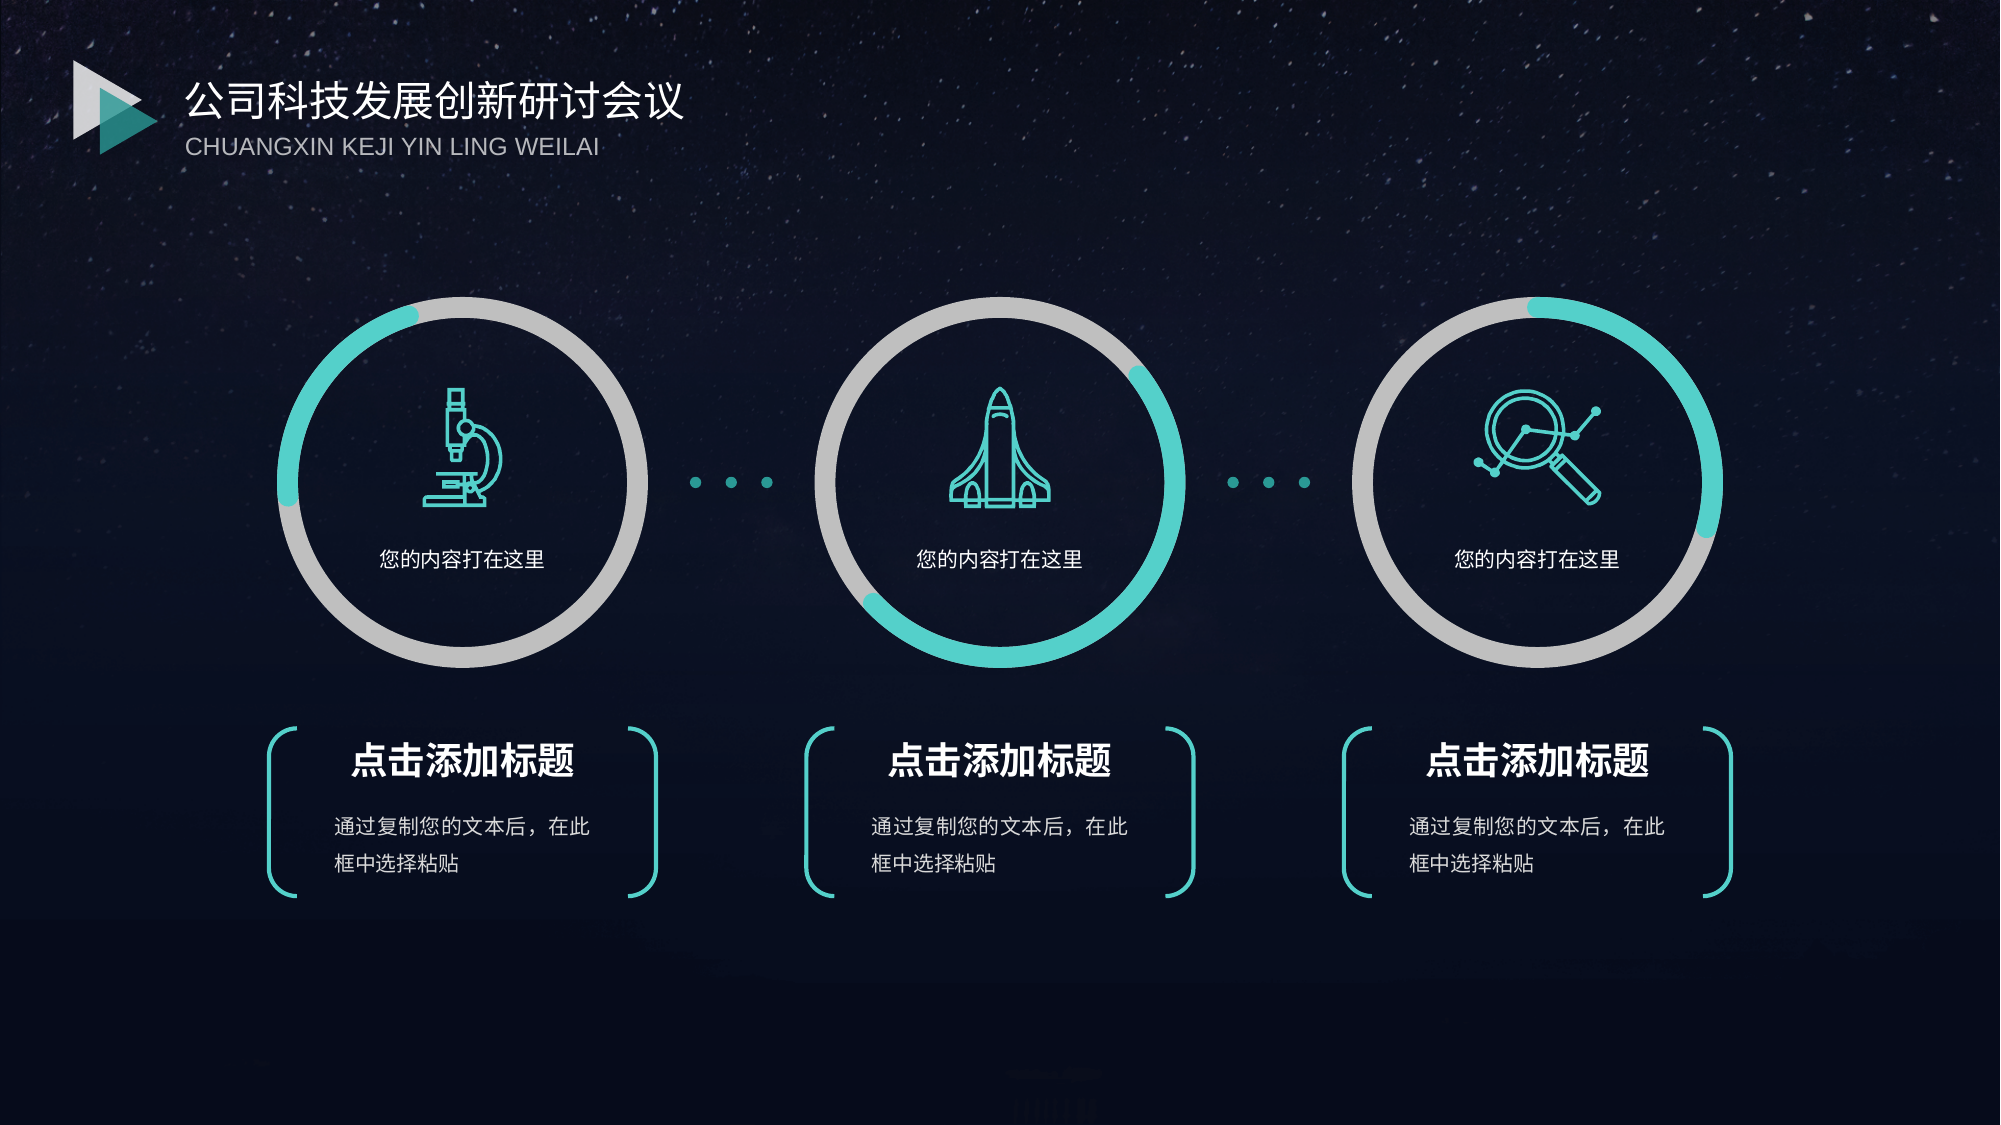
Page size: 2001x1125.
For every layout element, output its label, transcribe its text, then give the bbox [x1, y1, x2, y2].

text_box 通过复制您的文本后，在此框中选择粘贴 [1394, 793, 1681, 884]
text_box 通过复制您的文本后，在此框中选择粘贴 [319, 793, 606, 884]
text_box [268, 727, 657, 897]
text_box 点击添加标题 [319, 729, 606, 790]
text_box [805, 727, 1194, 897]
text_box 通过复制您的文本后，在此框中选择粘贴 [857, 793, 1143, 884]
text_box [1343, 727, 1732, 897]
text_box 点击添加标题 [1394, 729, 1681, 790]
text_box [1362, 307, 1713, 658]
text_box 公司科技发展创新研讨会议 [169, 67, 710, 132]
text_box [689, 476, 773, 489]
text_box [287, 307, 638, 658]
text_box CHUANGXIN KEJI YIN LING WEILAI [169, 122, 699, 168]
text_box 点击添加标题 [857, 729, 1143, 790]
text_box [824, 307, 1175, 658]
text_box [1227, 476, 1311, 489]
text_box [73, 60, 158, 155]
picture [0, 0, 2000, 1125]
